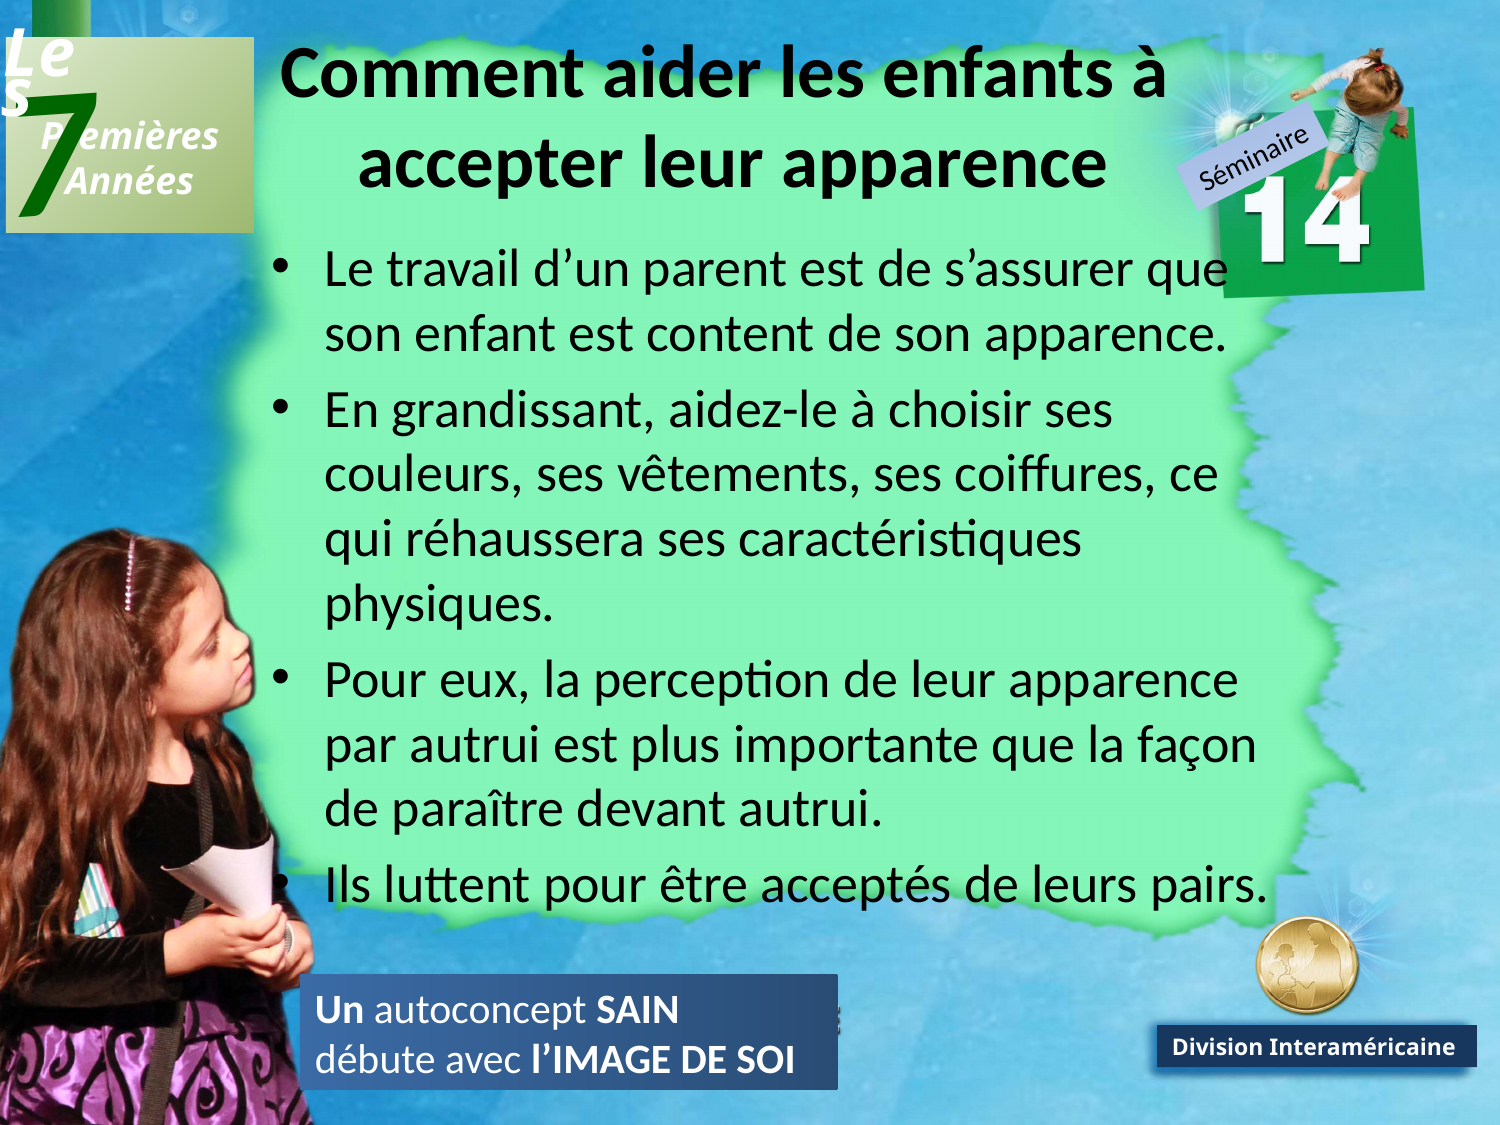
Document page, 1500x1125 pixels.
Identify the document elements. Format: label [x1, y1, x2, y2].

text_box [0, 24, 255, 263]
picture [0, 0, 1500, 1125]
